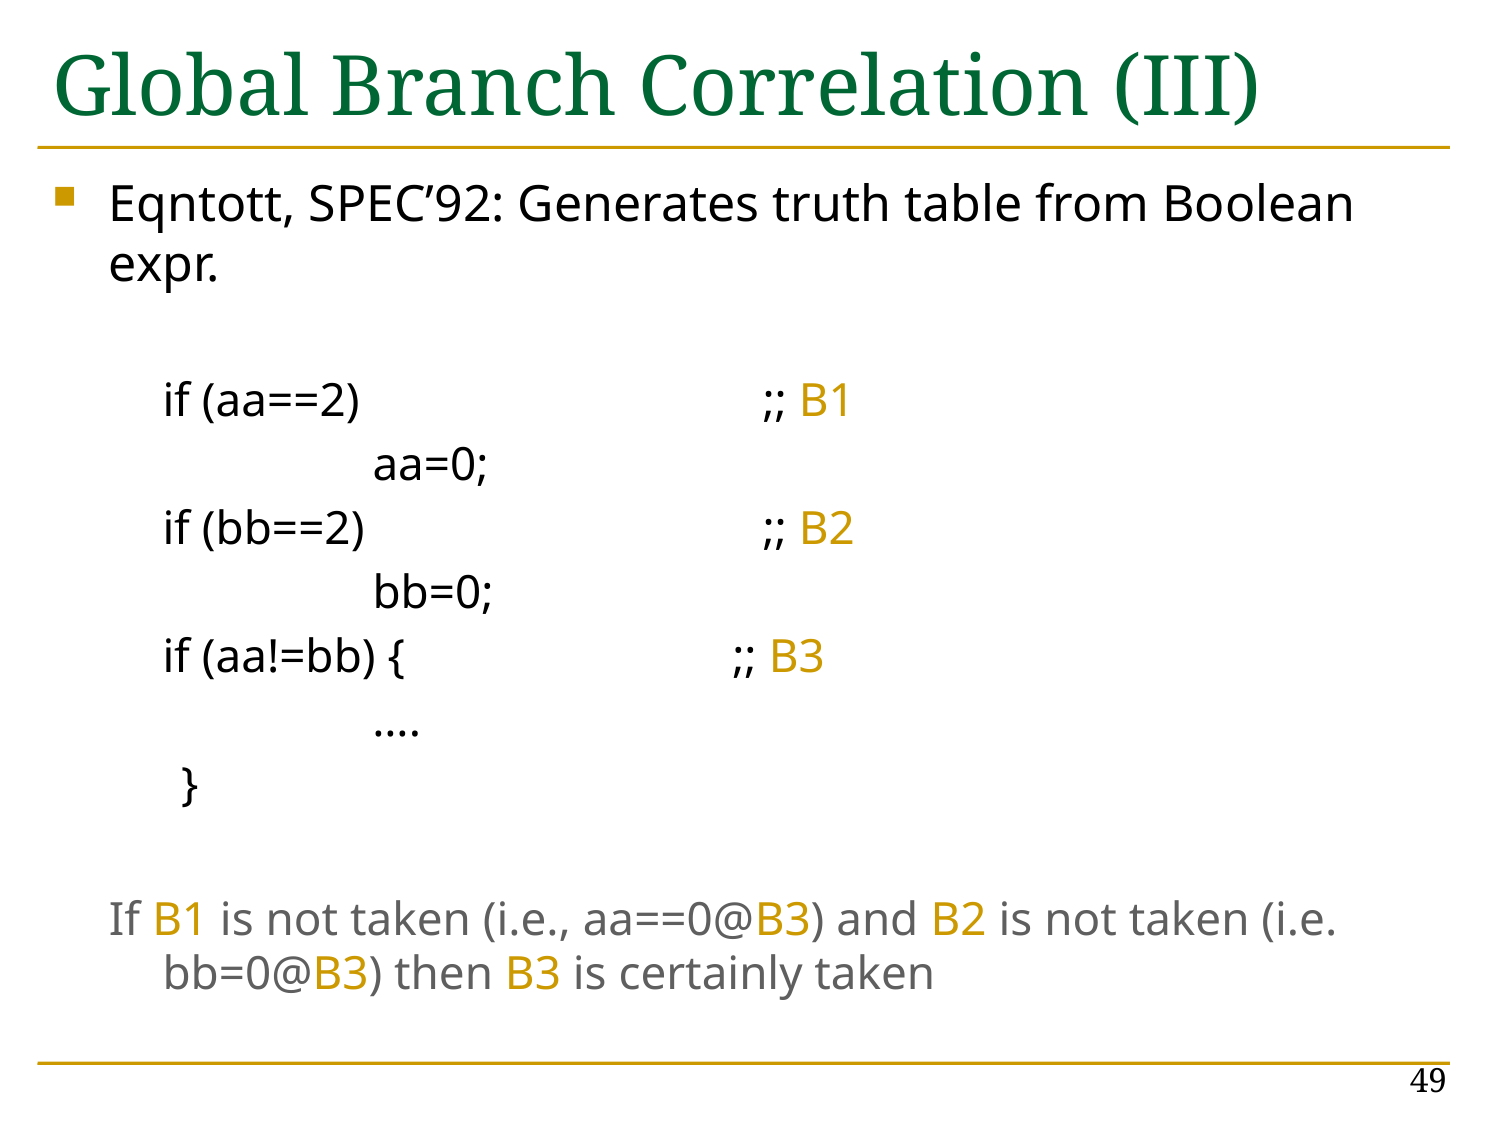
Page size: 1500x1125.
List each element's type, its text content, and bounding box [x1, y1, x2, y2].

title Global Branch Correlation (III) [37, 24, 1450, 163]
slide_number 49 [1111, 1036, 1462, 1112]
list Eqntott, SPEC’92: Generates truth table from Boolean expr. if (aa==2) ;; B1 aa=0; if (bb==2) ;; B2 bb=0; if (aa!=bb) { ;; B3 …. } If B1 is not taken (i.e., aa==0@B3) and B2 is not taken (i.e. bb=0@B3) then B3 is certainly taken [37, 163, 1450, 1016]
